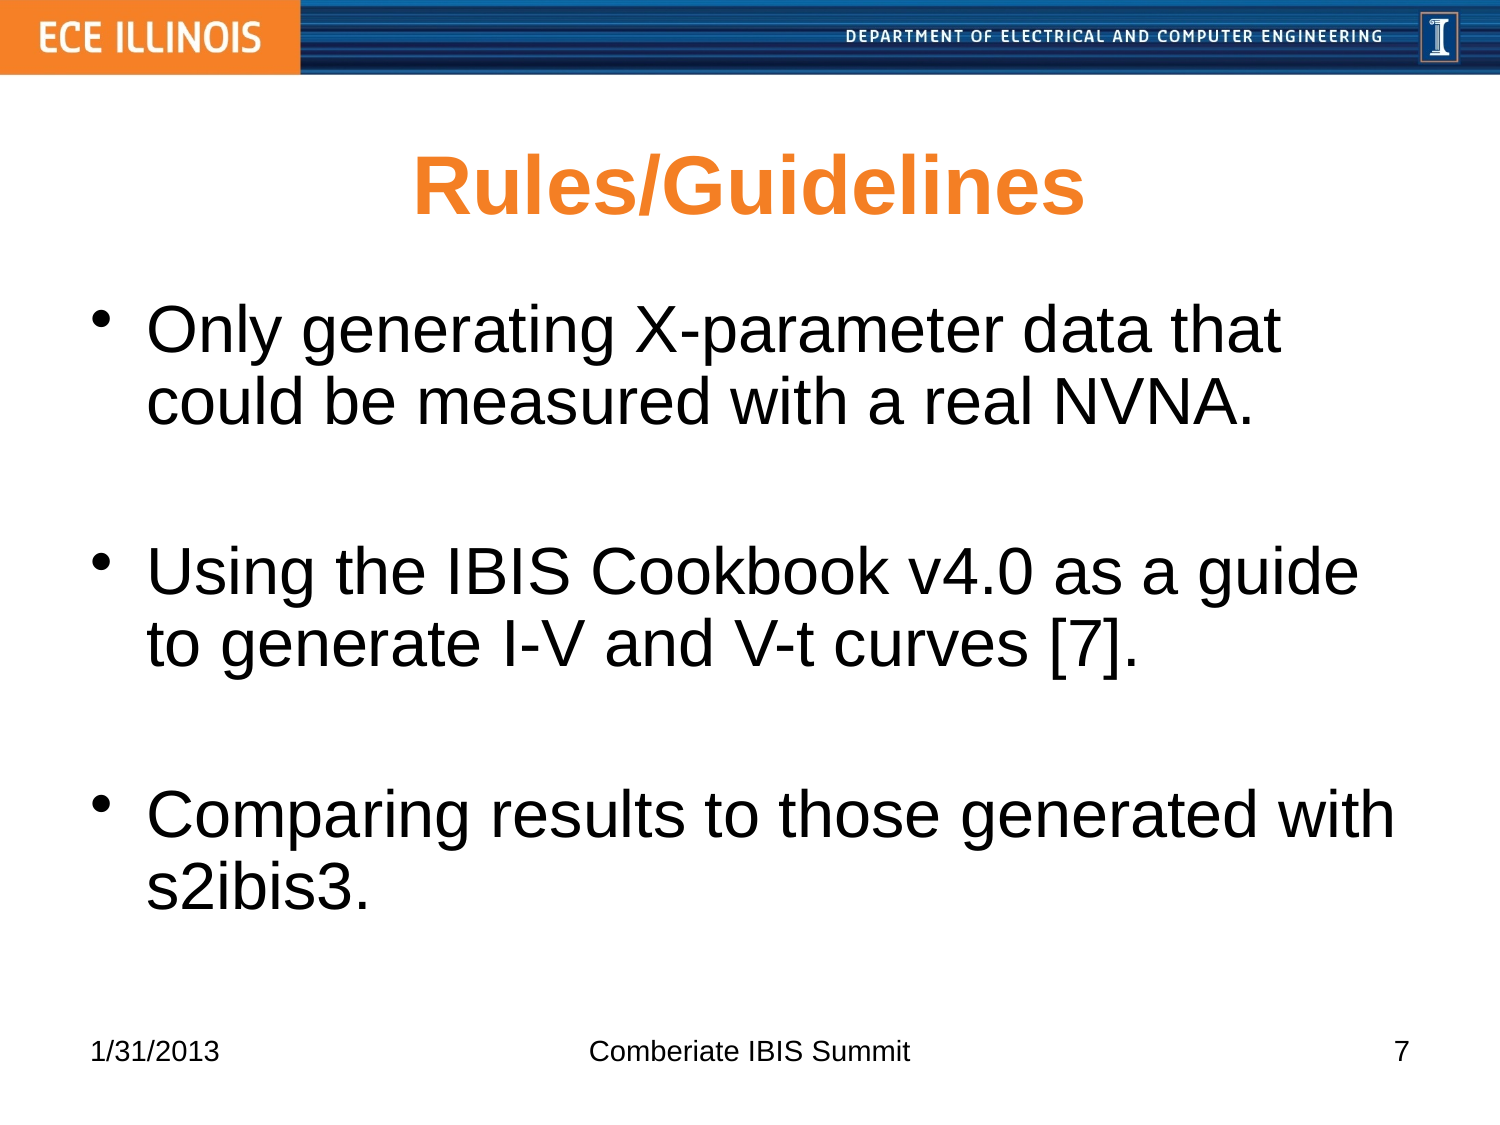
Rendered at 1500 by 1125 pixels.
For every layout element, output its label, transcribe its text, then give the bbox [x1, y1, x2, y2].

list Only generating X-parameter data that could be measured with a real NVNA. Using the IBIS Cookbook v4.0 as a guide to generate I-V and V-t curves [7]. Comparing results to those generated with s2ibis3. [75, 287, 1425, 1030]
title Rules/Guidelines [75, 87, 1425, 275]
picture [0, 0, 1500, 1125]
footer Comberiate IBIS Summit [512, 1024, 988, 1103]
slide_number 7 [1074, 1024, 1426, 1103]
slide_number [74, 1024, 426, 1103]
